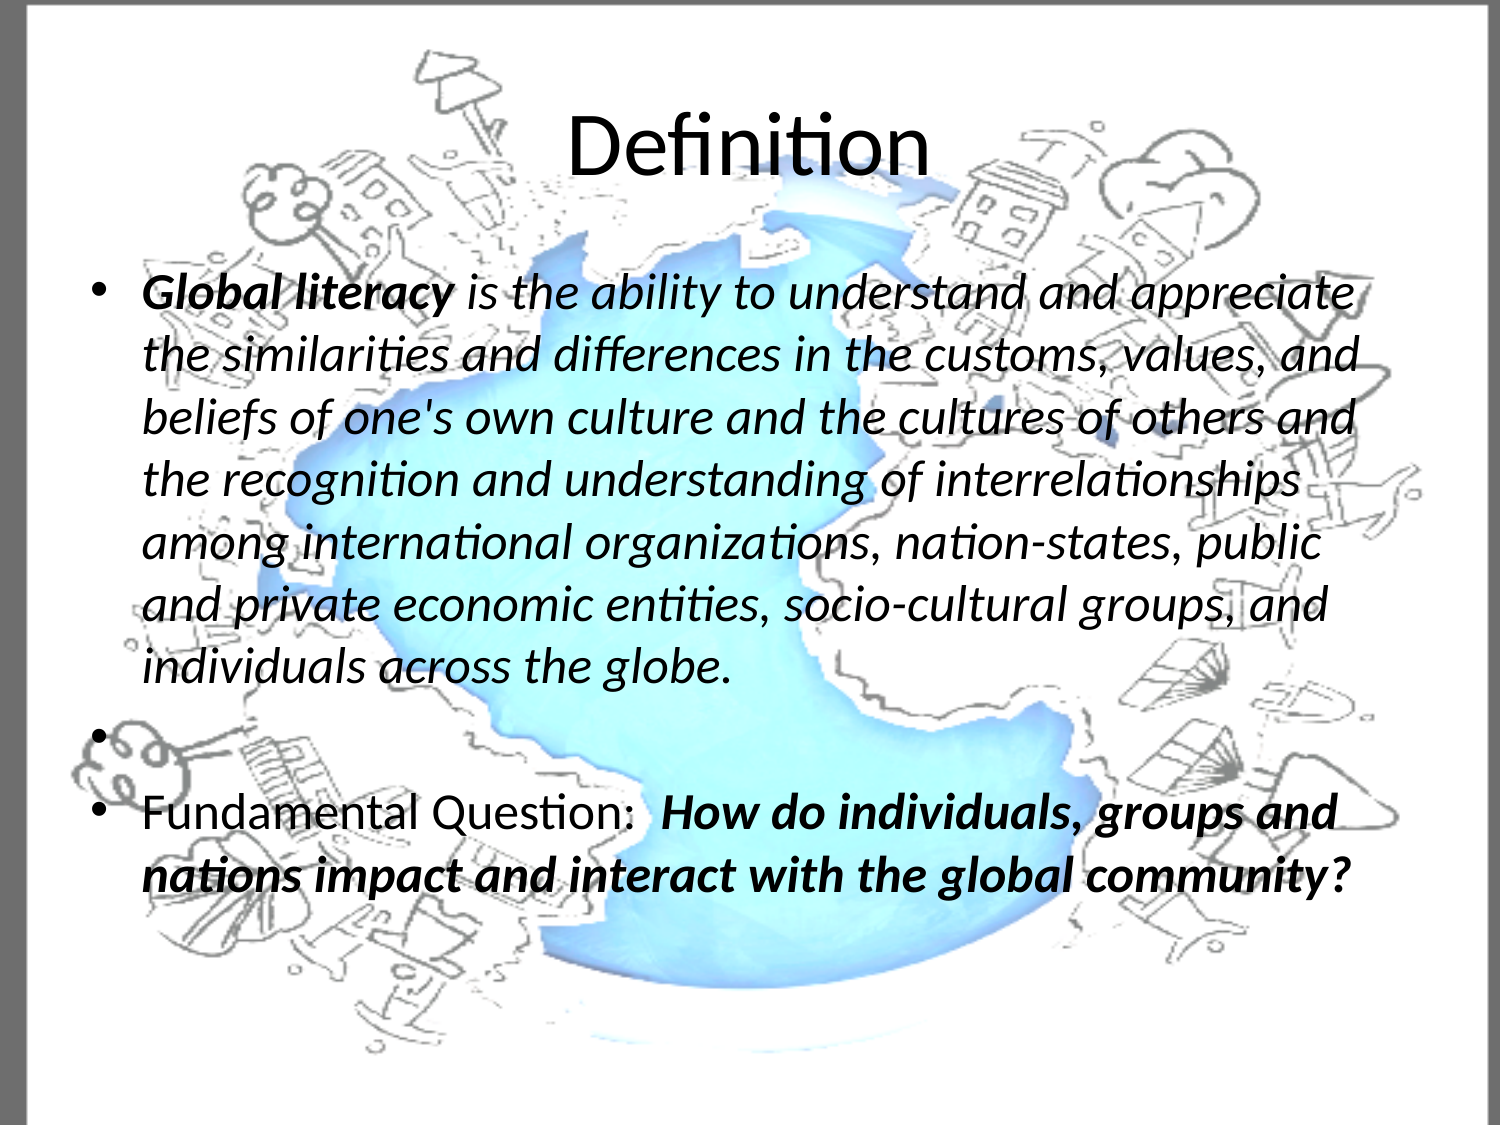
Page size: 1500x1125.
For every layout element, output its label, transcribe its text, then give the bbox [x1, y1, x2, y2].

list Global literacy is the ability to understand and appreciate the similarities and differences in the customs, values, and beliefs of one's own culture and the cultures of others and the recognition and understanding of interrelationships among international organizations, nation-states, public and private economic entities, socio-cultural groups, and individuals across the globe. Fundamental Question: How do individuals, groups and nations impact and interact with the global community? [75, 249, 1425, 1005]
title Definition [75, 45, 1425, 233]
